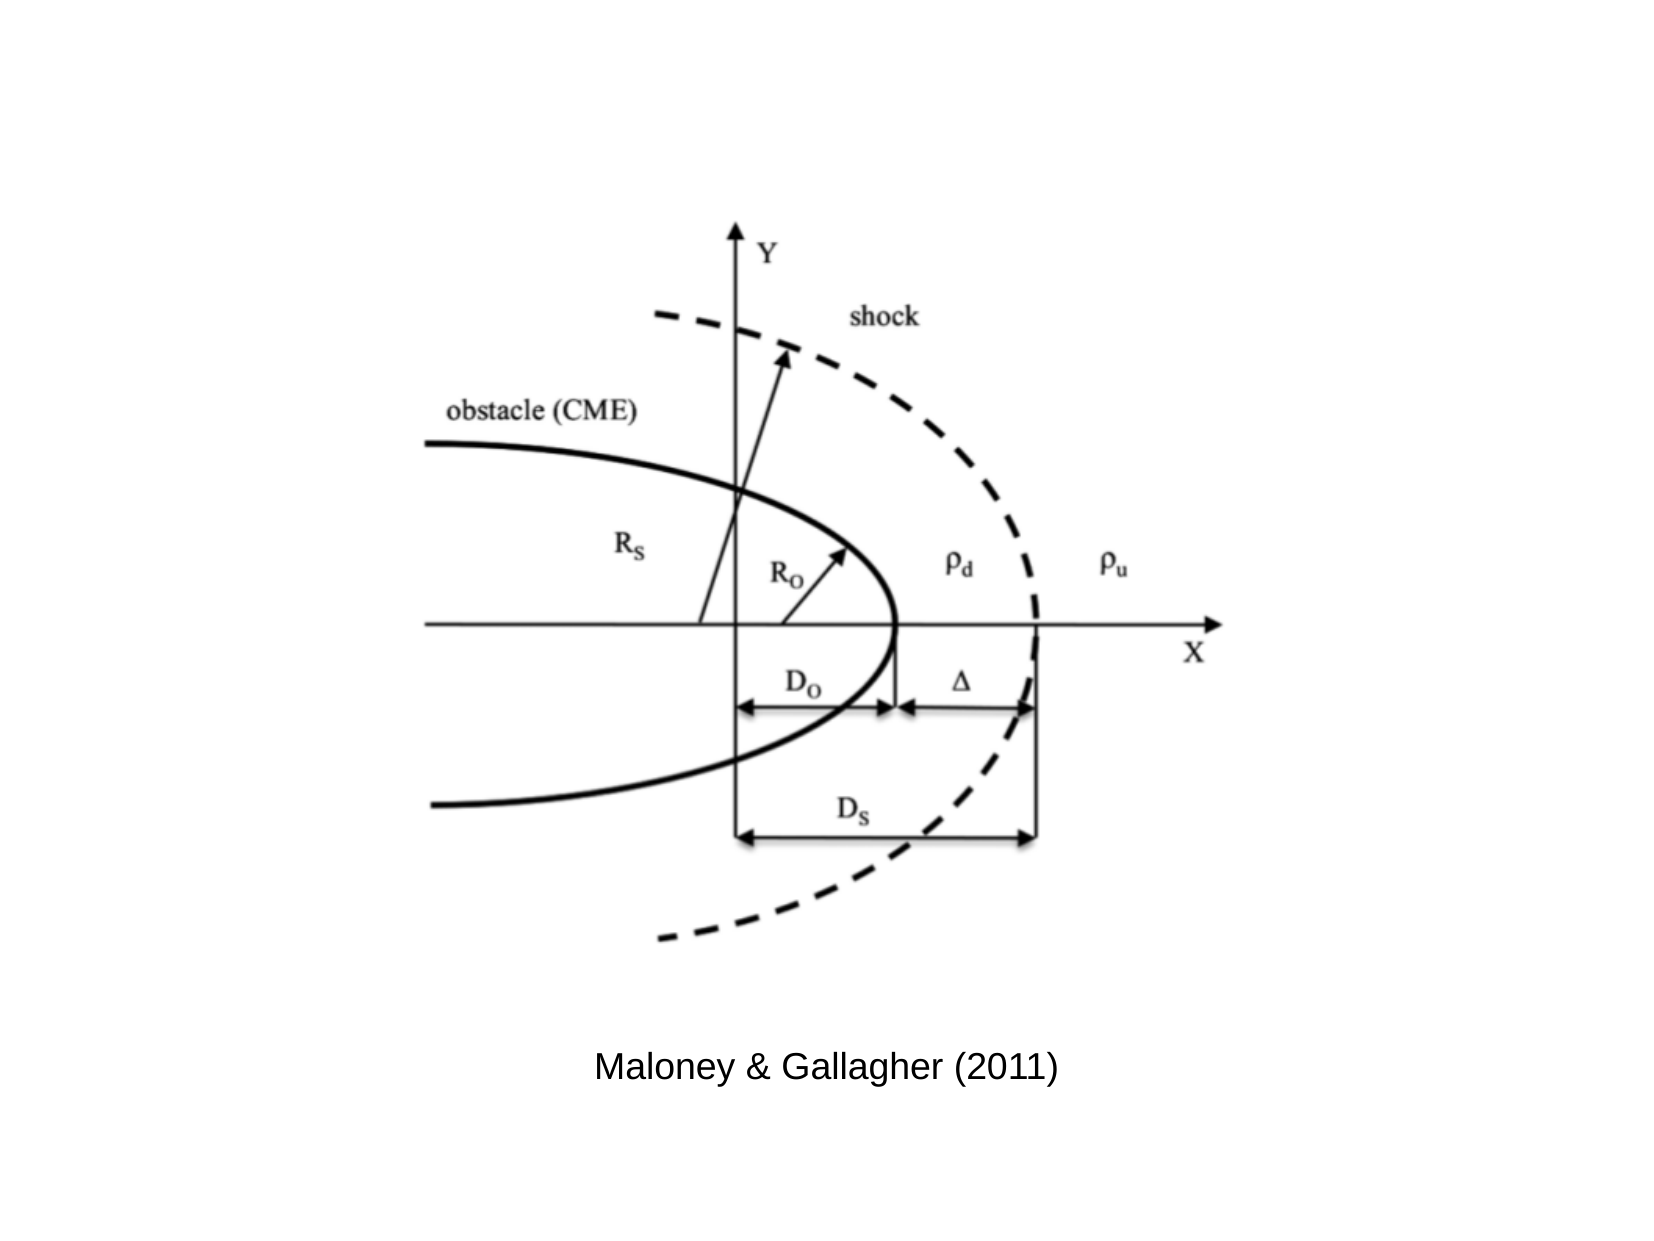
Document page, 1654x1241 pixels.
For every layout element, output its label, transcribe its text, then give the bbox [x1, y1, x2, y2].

picture [367, 194, 1287, 953]
text_box Maloney & Gallagher (2011) [174, 1034, 1480, 1092]
